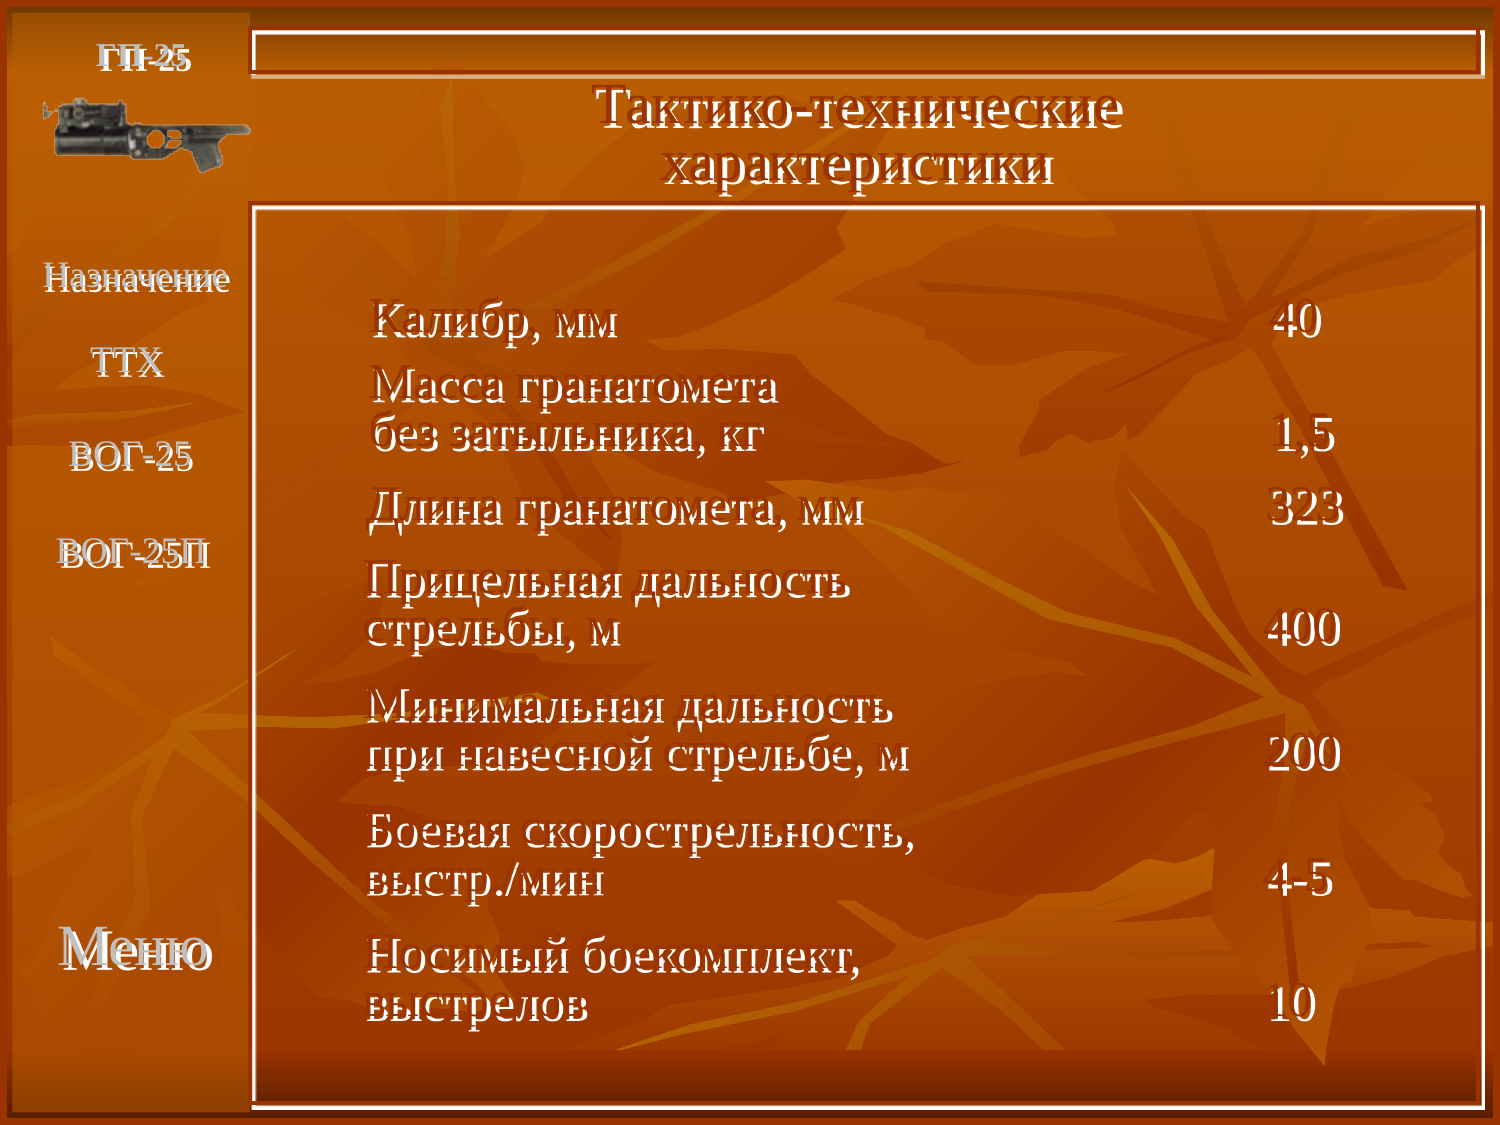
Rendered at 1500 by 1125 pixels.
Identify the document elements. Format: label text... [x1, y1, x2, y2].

text_box Носимый боекомплект, выстрелов 10 [347, 922, 1328, 1034]
text_box Тактико-технические характеристики [576, 58, 1134, 199]
text_box [1139, 75, 1488, 200]
text_box Назначение [27, 242, 244, 303]
text_box Калибр, мм 40 [353, 275, 1334, 341]
text_box ВОГ-25П [40, 518, 222, 579]
text_box ВОГ-25 [53, 421, 207, 482]
text_box [249, 203, 1478, 1104]
text_box Минимальная дальность при навесной стрельбе, м 200 [347, 672, 1353, 784]
text_box Длина гранатомета, мм 323 [350, 462, 1356, 538]
text_box [12, 200, 250, 1113]
text_box [12, 75, 580, 200]
text_box Меню [43, 900, 225, 985]
text_box [249, 28, 1478, 72]
text_box ГП-25 [81, 25, 203, 81]
text_box Боевая скорострельность, выстр./мин 4-5 [347, 797, 1344, 909]
picture [40, 93, 253, 175]
text_box [0, 0, 1500, 1125]
text_box ТТХ [75, 328, 178, 388]
text_box Прицельная дальность стрельбы, м 400 [347, 547, 1353, 659]
text_box [12, 12, 250, 75]
text_box Масса гранатомета без затыльника, кг 1,5 [353, 341, 1346, 462]
